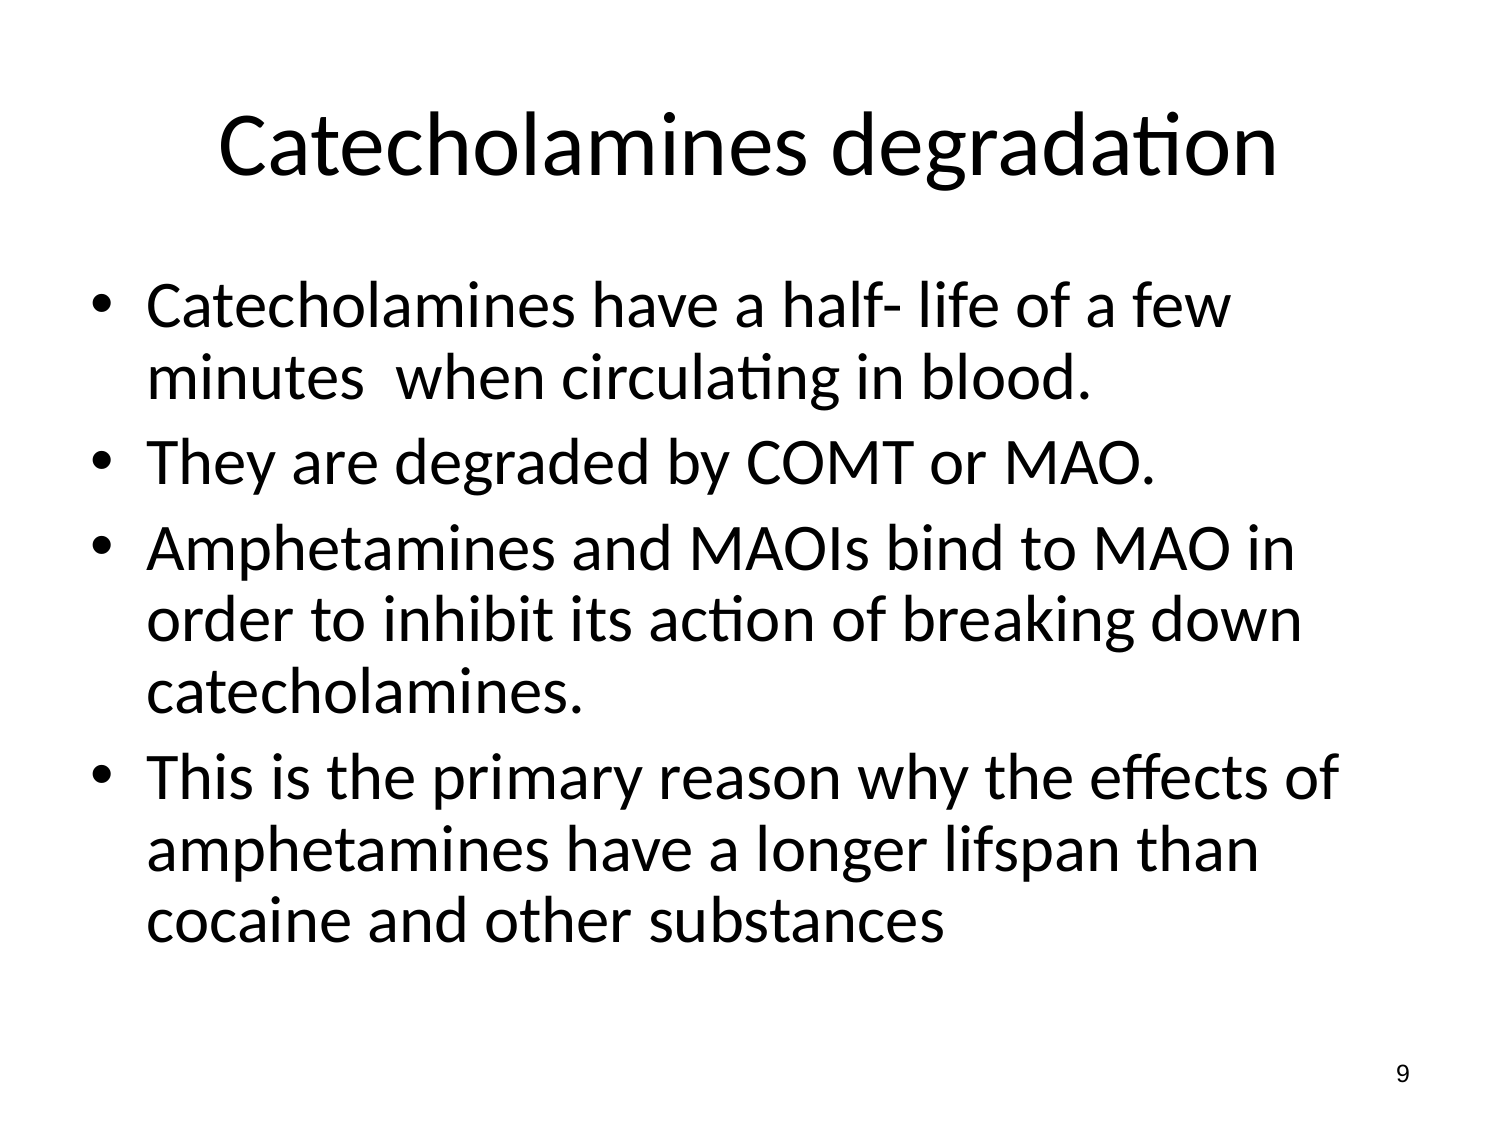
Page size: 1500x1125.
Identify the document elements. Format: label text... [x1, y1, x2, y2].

list Catecholamines have a half- life of a few minutes when circulating in blood. They are degraded by COMT or MAO. Amphetamines and MAOIs bind to MAO in order to inhibit its action of breaking down catecholamines. This is the primary reason why the effects of amphetamines have a longer lifspan than cocaine and other substances [75, 262, 1425, 1005]
slide_number 9 [1074, 1042, 1425, 1103]
title Catecholamines degradation [75, 45, 1425, 233]
